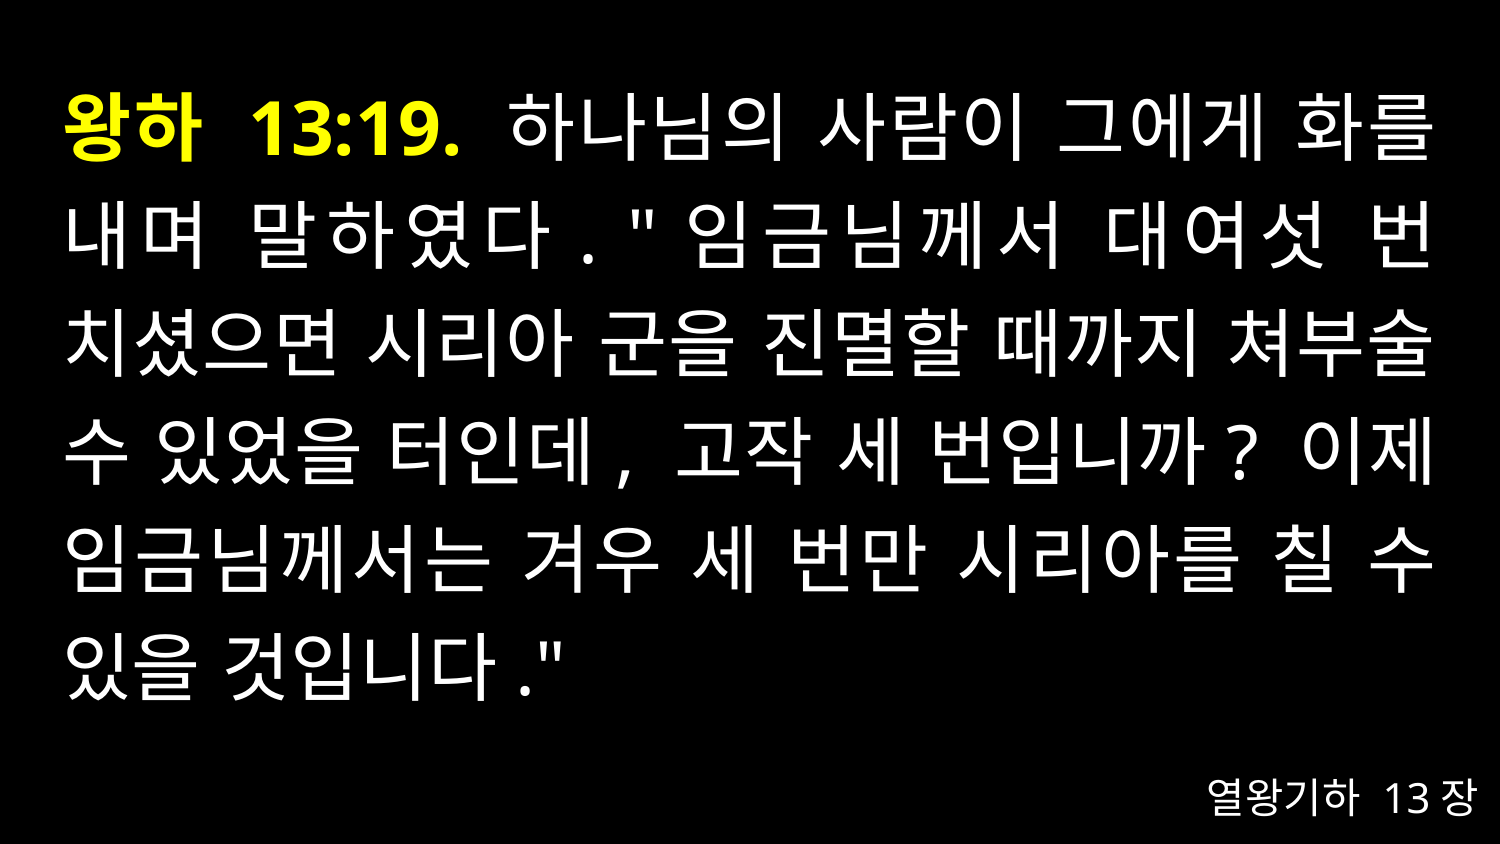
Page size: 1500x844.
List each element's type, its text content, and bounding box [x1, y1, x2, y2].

subtitle 열왕기하 13장 [916, 770, 1500, 844]
title 왕하 13:19. 하나님의 사람이 그에게 화를 내며 말하였다. "임금님께서 대여섯 번 치셨으면 시리아 군을 진멸할 때까지 쳐부술 수 있었을 터인데, 고작 세 번입니까? 이제 임금님께서는 겨우 세 번만 시리아를 칠 수 있을 것입니다." [0, 0, 1500, 844]
